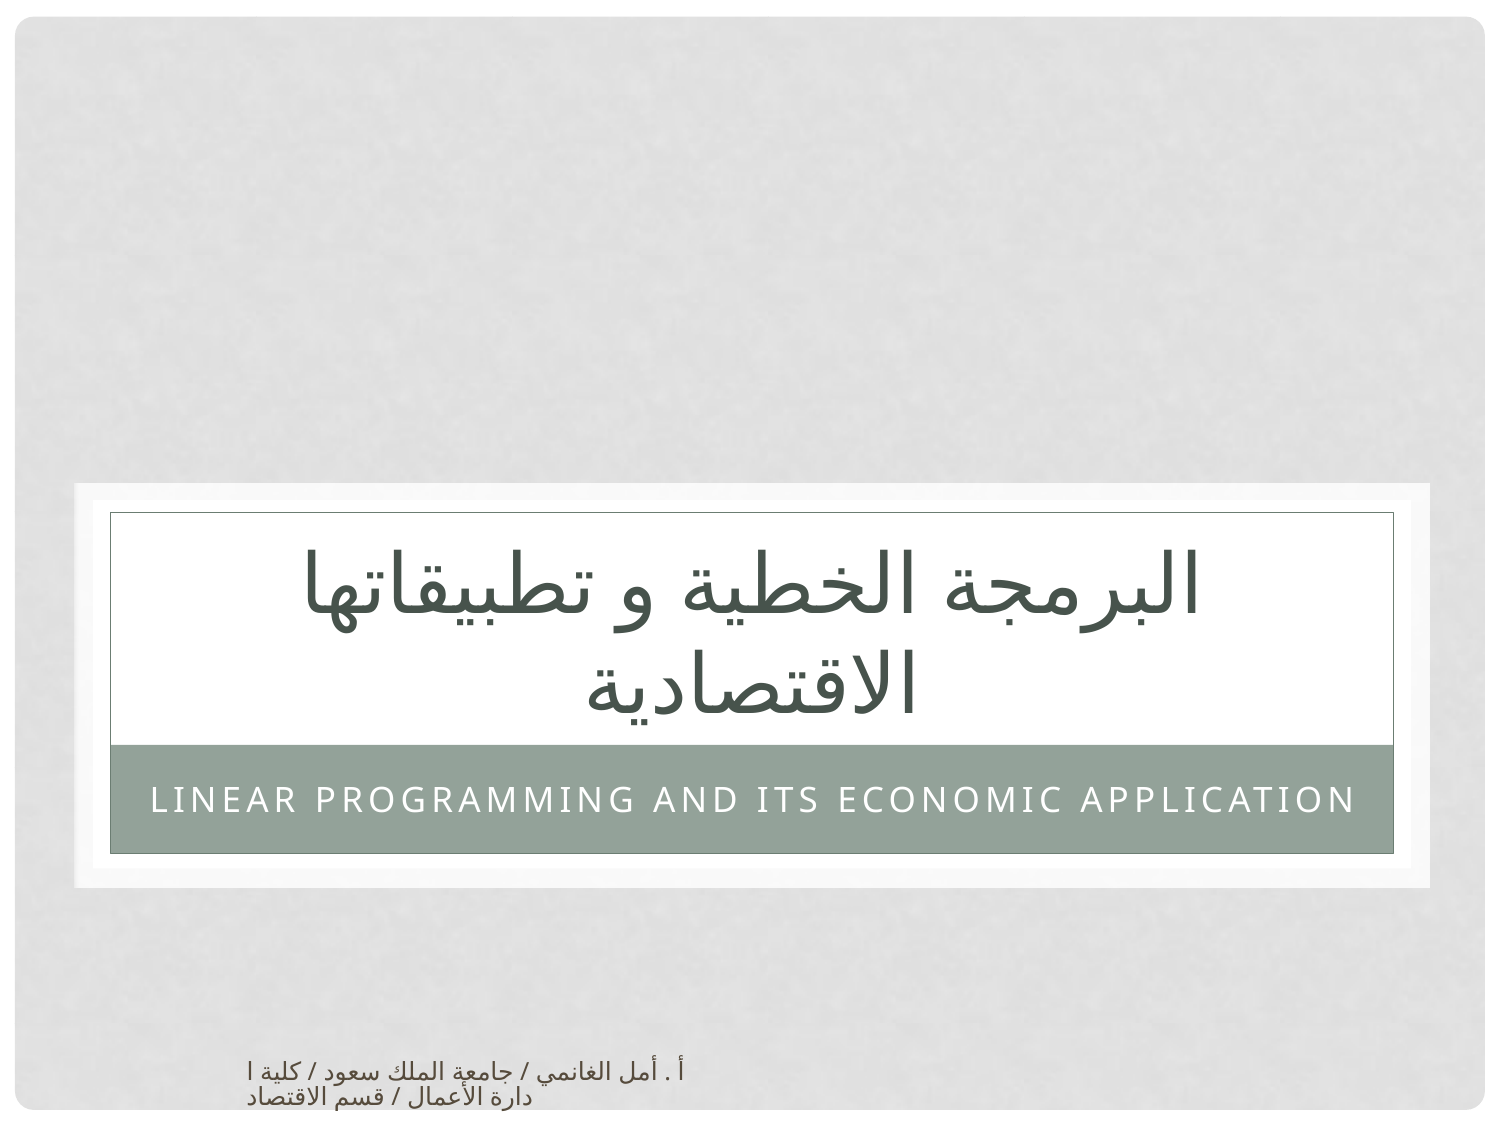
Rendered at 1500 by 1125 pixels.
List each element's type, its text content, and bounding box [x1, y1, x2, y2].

footer أ . أمل الغانمي / جامعة الملك سعود / كلية ادارة الأعمال / قسم الاقتصاد [512, 1042, 988, 1103]
list Linear Programming and Its Economic application [120, 755, 1384, 842]
title البرمجة الخطية و تطبيقاتها الاقتصادية [120, 525, 1384, 738]
